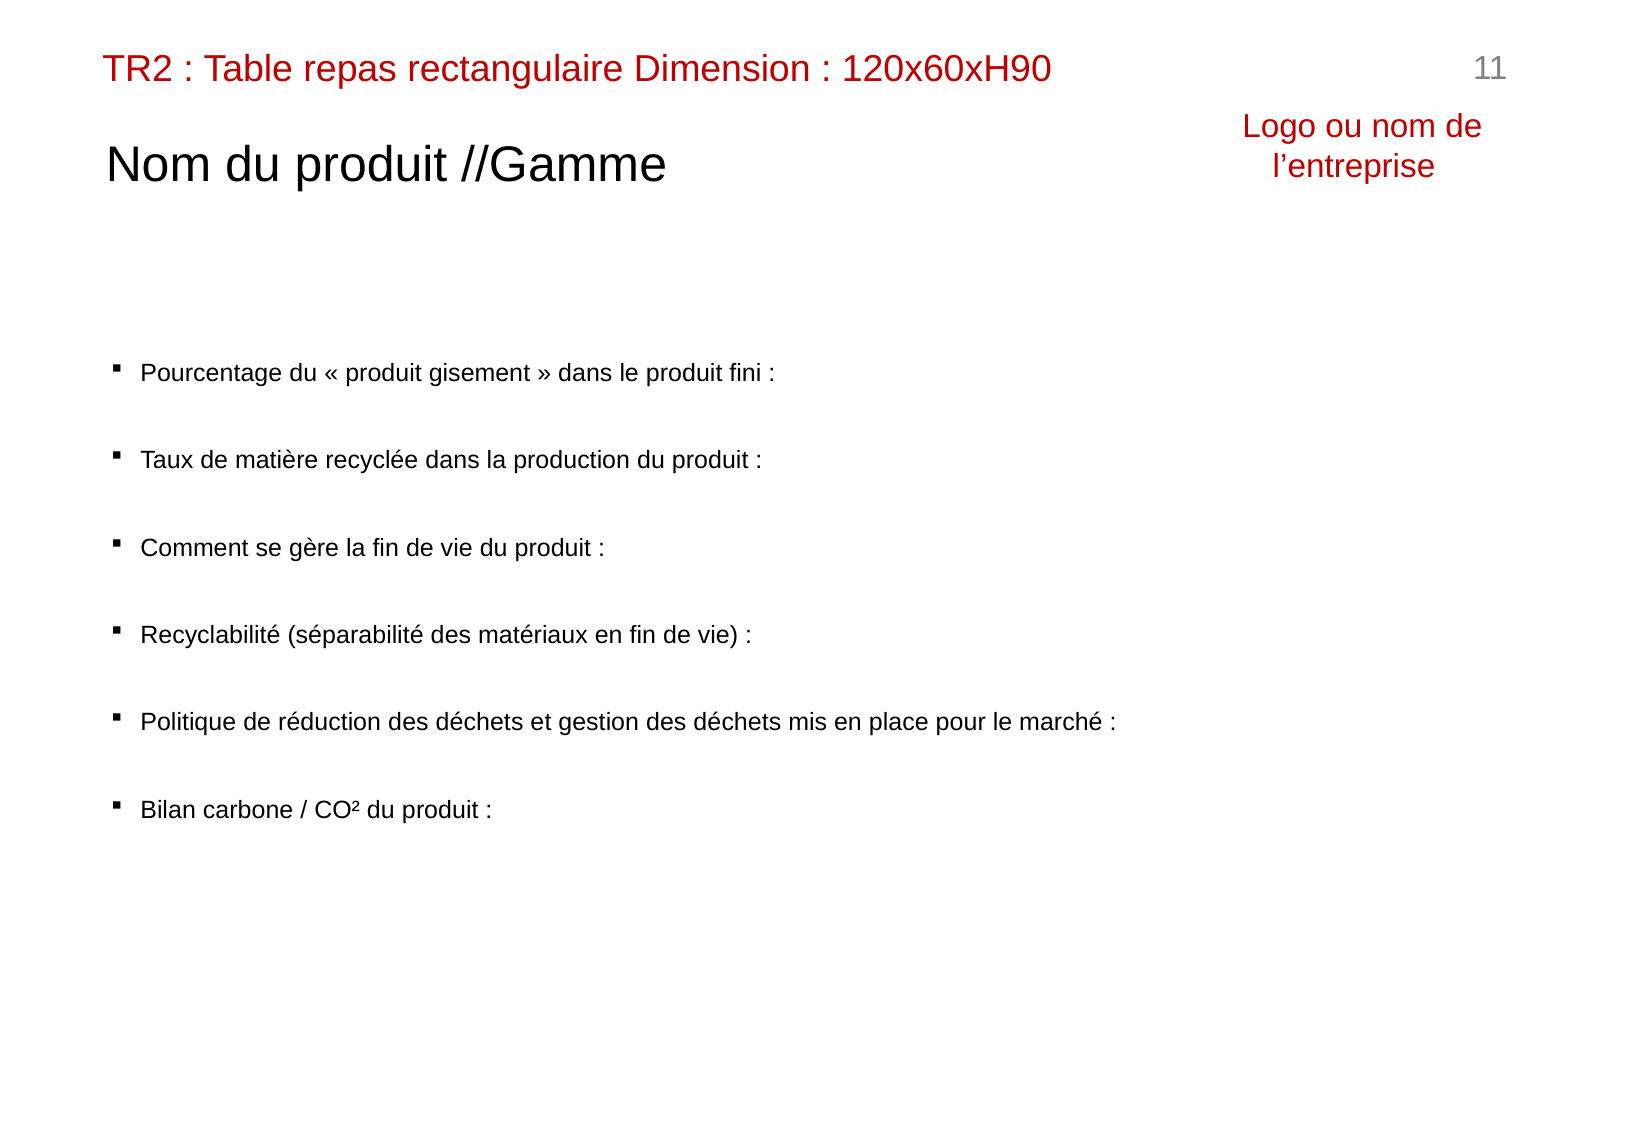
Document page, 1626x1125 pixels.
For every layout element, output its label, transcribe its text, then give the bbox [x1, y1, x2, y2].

text_box Logo ou nom de l’entreprise [1141, 91, 1567, 197]
title TR2 : Table repas rectangulaire Dimension : 120x60xH90 [102, 19, 1426, 109]
slide_number 11 [1426, 19, 1523, 91]
list Nom du produit //Gamme [91, 109, 1523, 215]
text_box Pourcentage du « produit gisement » dans le produit fini : Taux de matière recyclée dans la production du produit : Comment se gère la fin de vie du produit : Recyclabilité (séparabilité des matériaux en fin de vie) : Politique de réduction des déchets et gestion des déchets mis en place pour le marché : Bilan carbone / CO² du produit : [81, 304, 1333, 1067]
